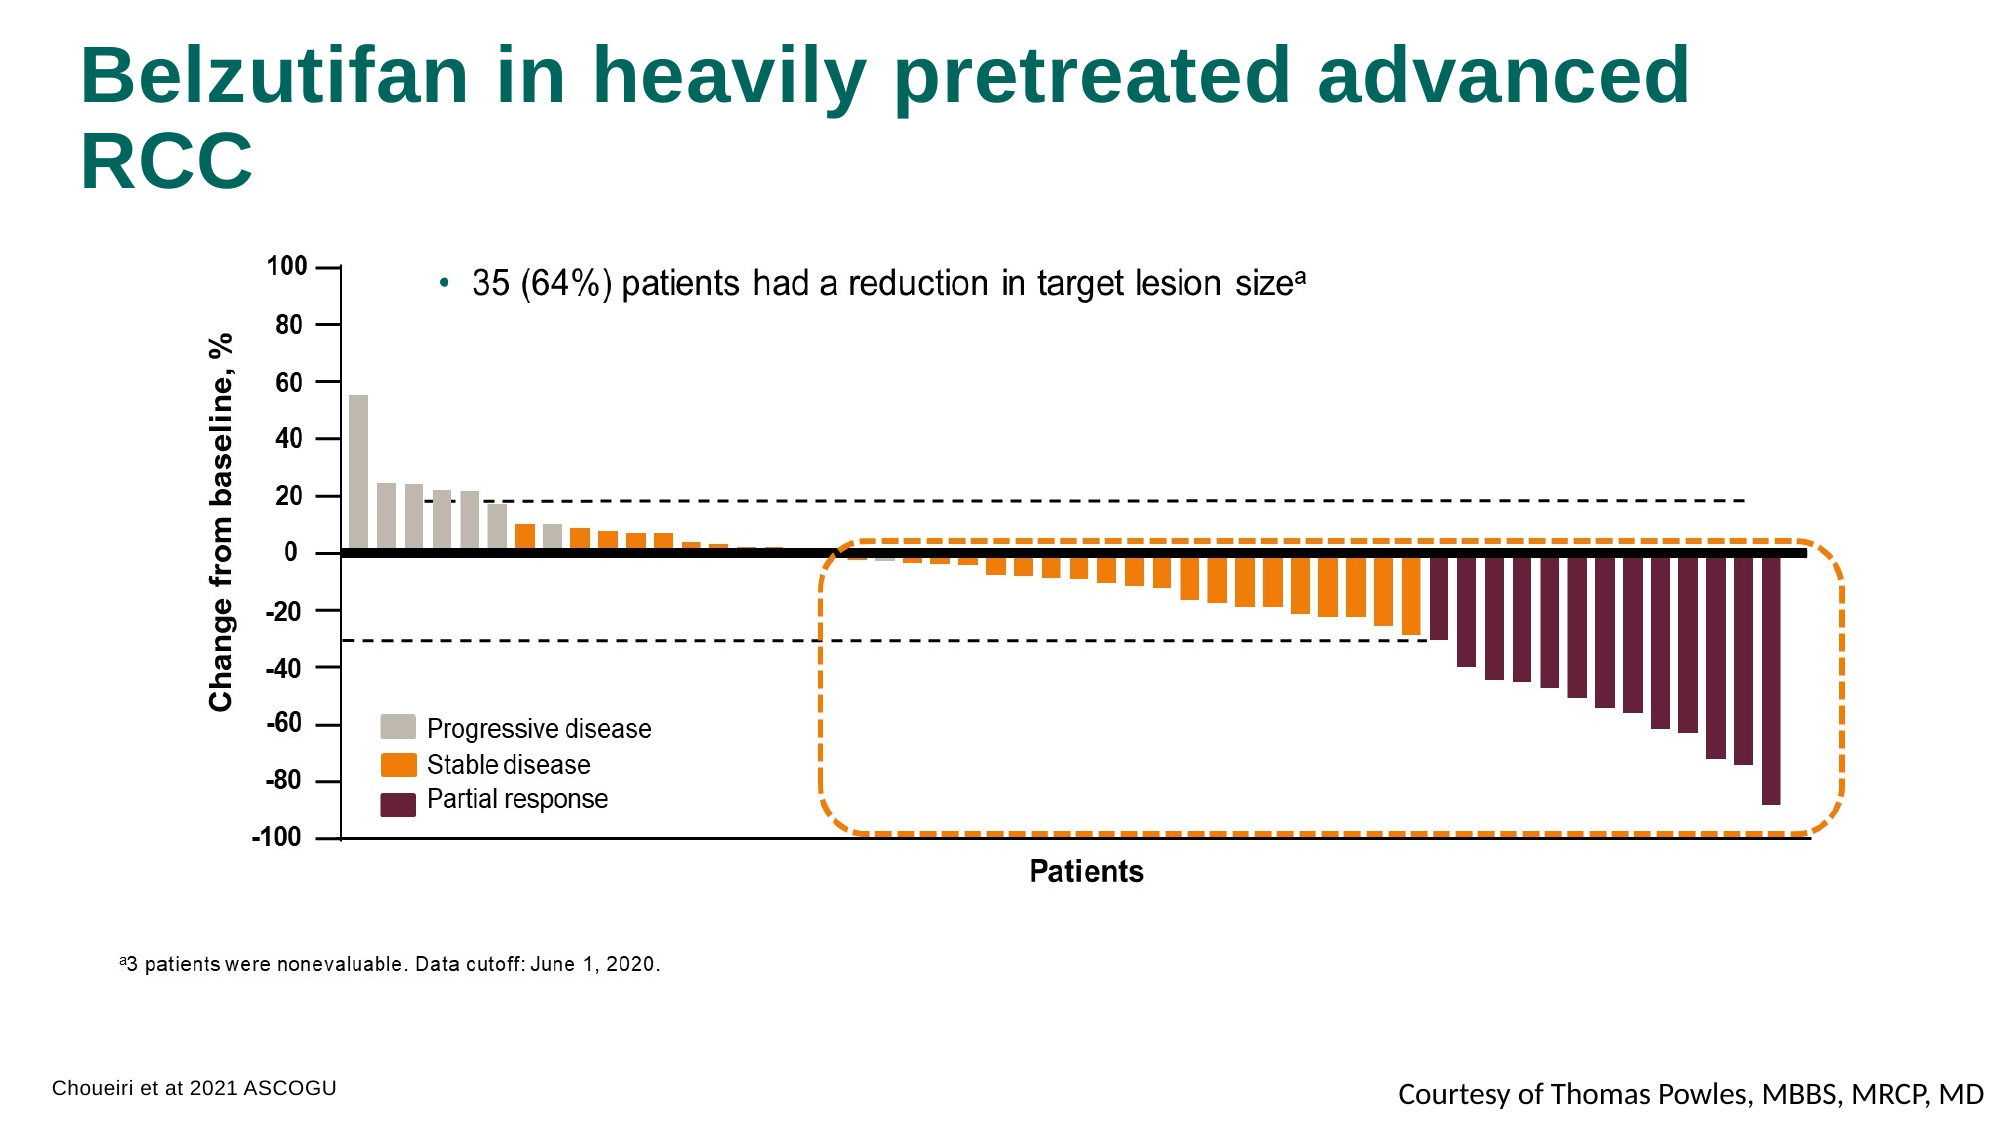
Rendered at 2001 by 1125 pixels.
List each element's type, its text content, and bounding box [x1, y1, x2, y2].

picture [101, 213, 1850, 988]
list Choueiri et at 2021 ASCOGU [51, 1035, 1000, 1100]
text_box Courtesy of Thomas Powles, MBBS, MRCP, MD [997, 1065, 2000, 1119]
title Belzutifan in heavily pretreated advanced RCC [64, 25, 1899, 214]
